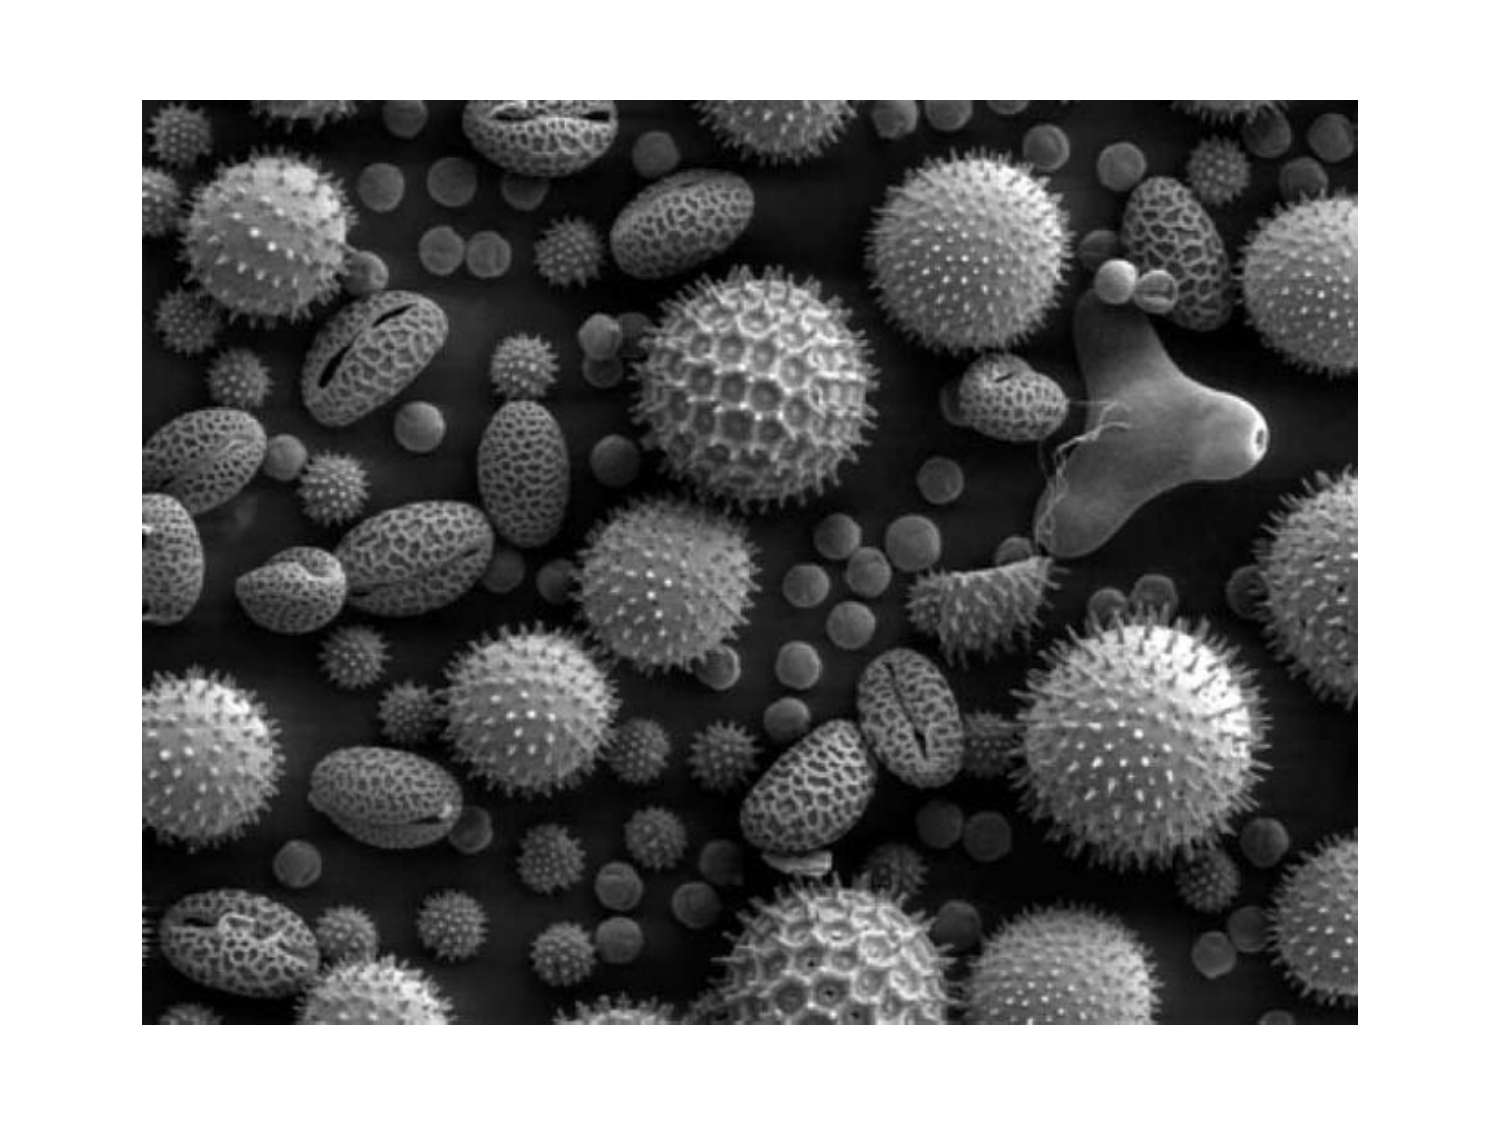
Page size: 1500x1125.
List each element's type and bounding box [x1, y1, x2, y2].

picture [142, 100, 1358, 1025]
